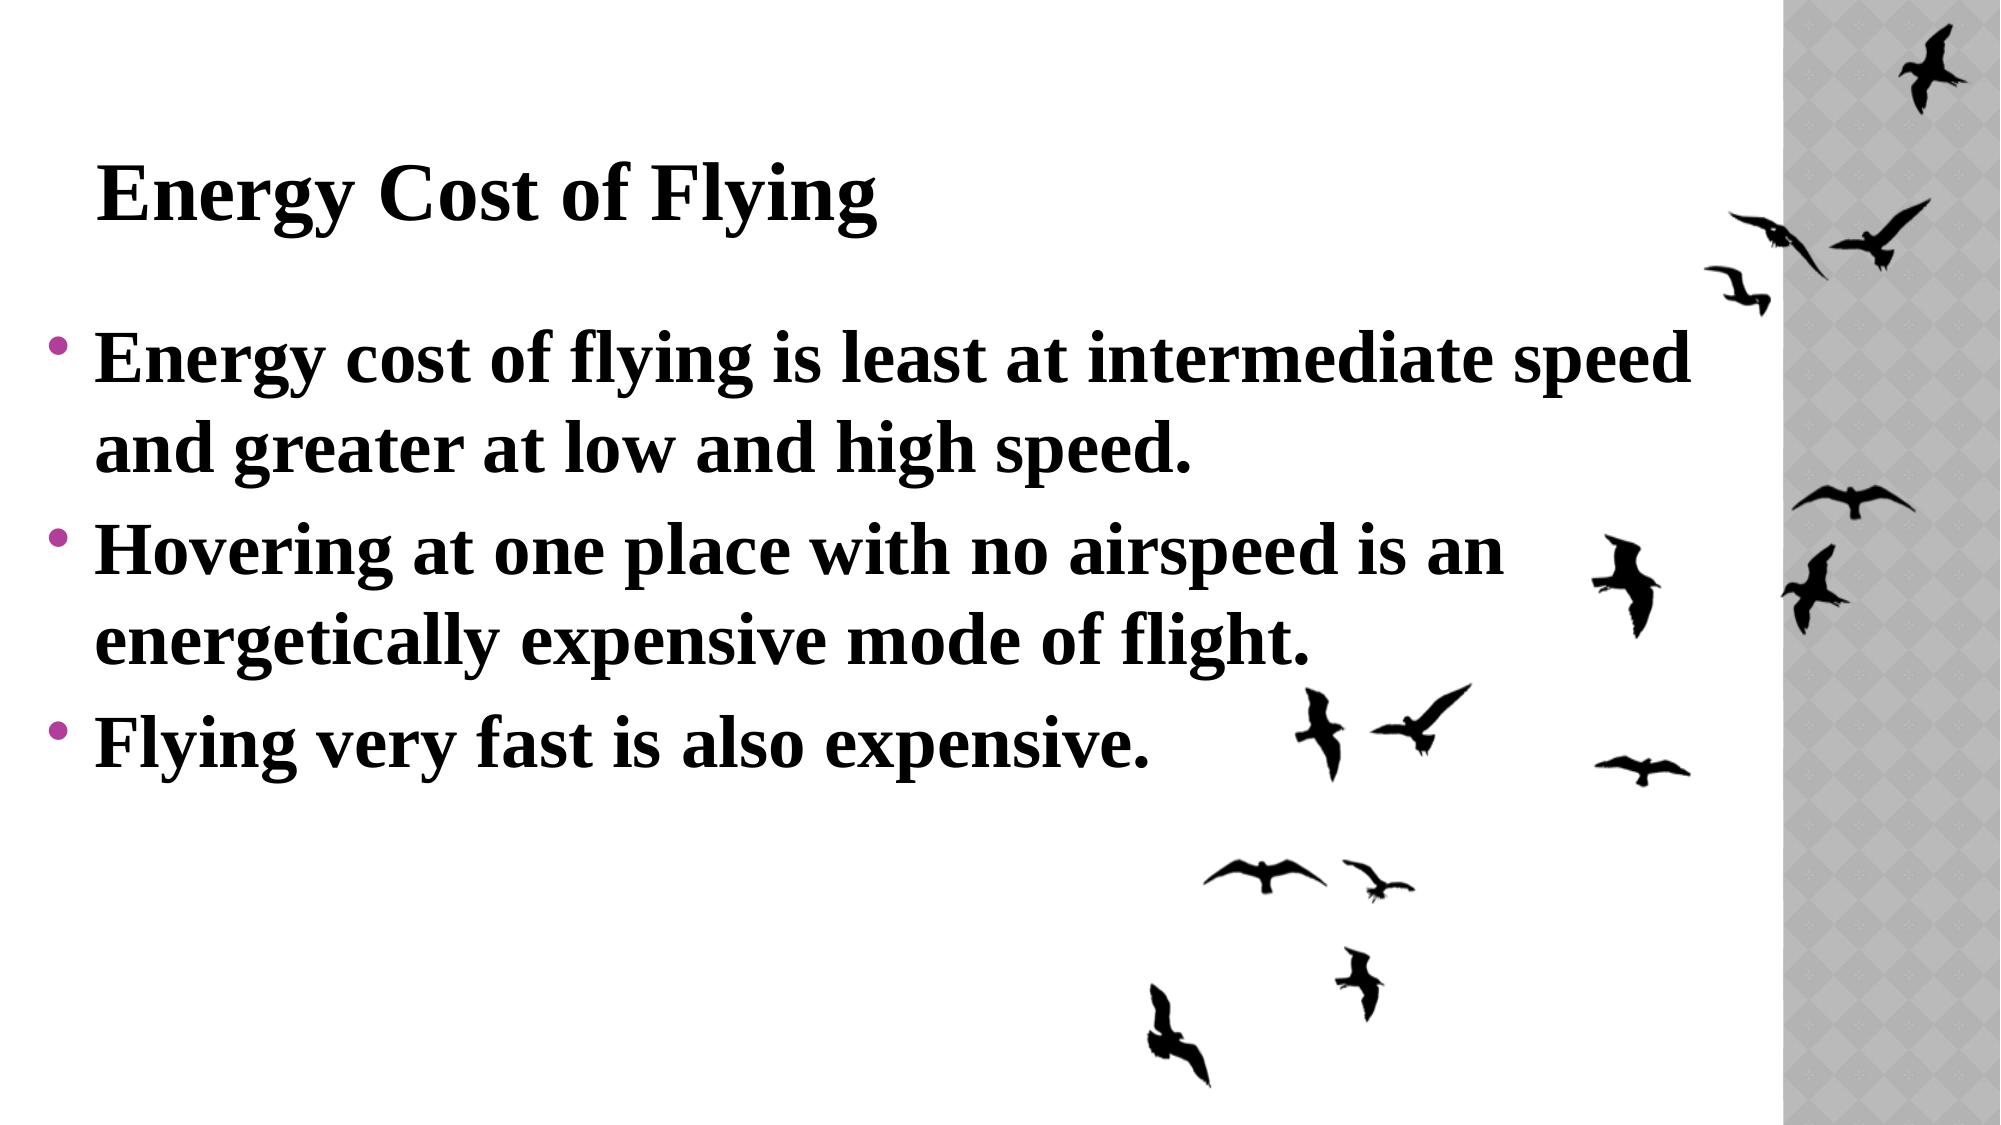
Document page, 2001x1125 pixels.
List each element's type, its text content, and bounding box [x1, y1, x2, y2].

picture [1100, 0, 2000, 1125]
title Energy Cost of Flying [89, 136, 1095, 197]
list Energy cost of flying is least at intermediate speed and greater at low and high speed. Hovering at one place with no airspeed is an energetically expensive mode of flight. Flying very fast is also expensive. [34, 197, 1095, 1074]
